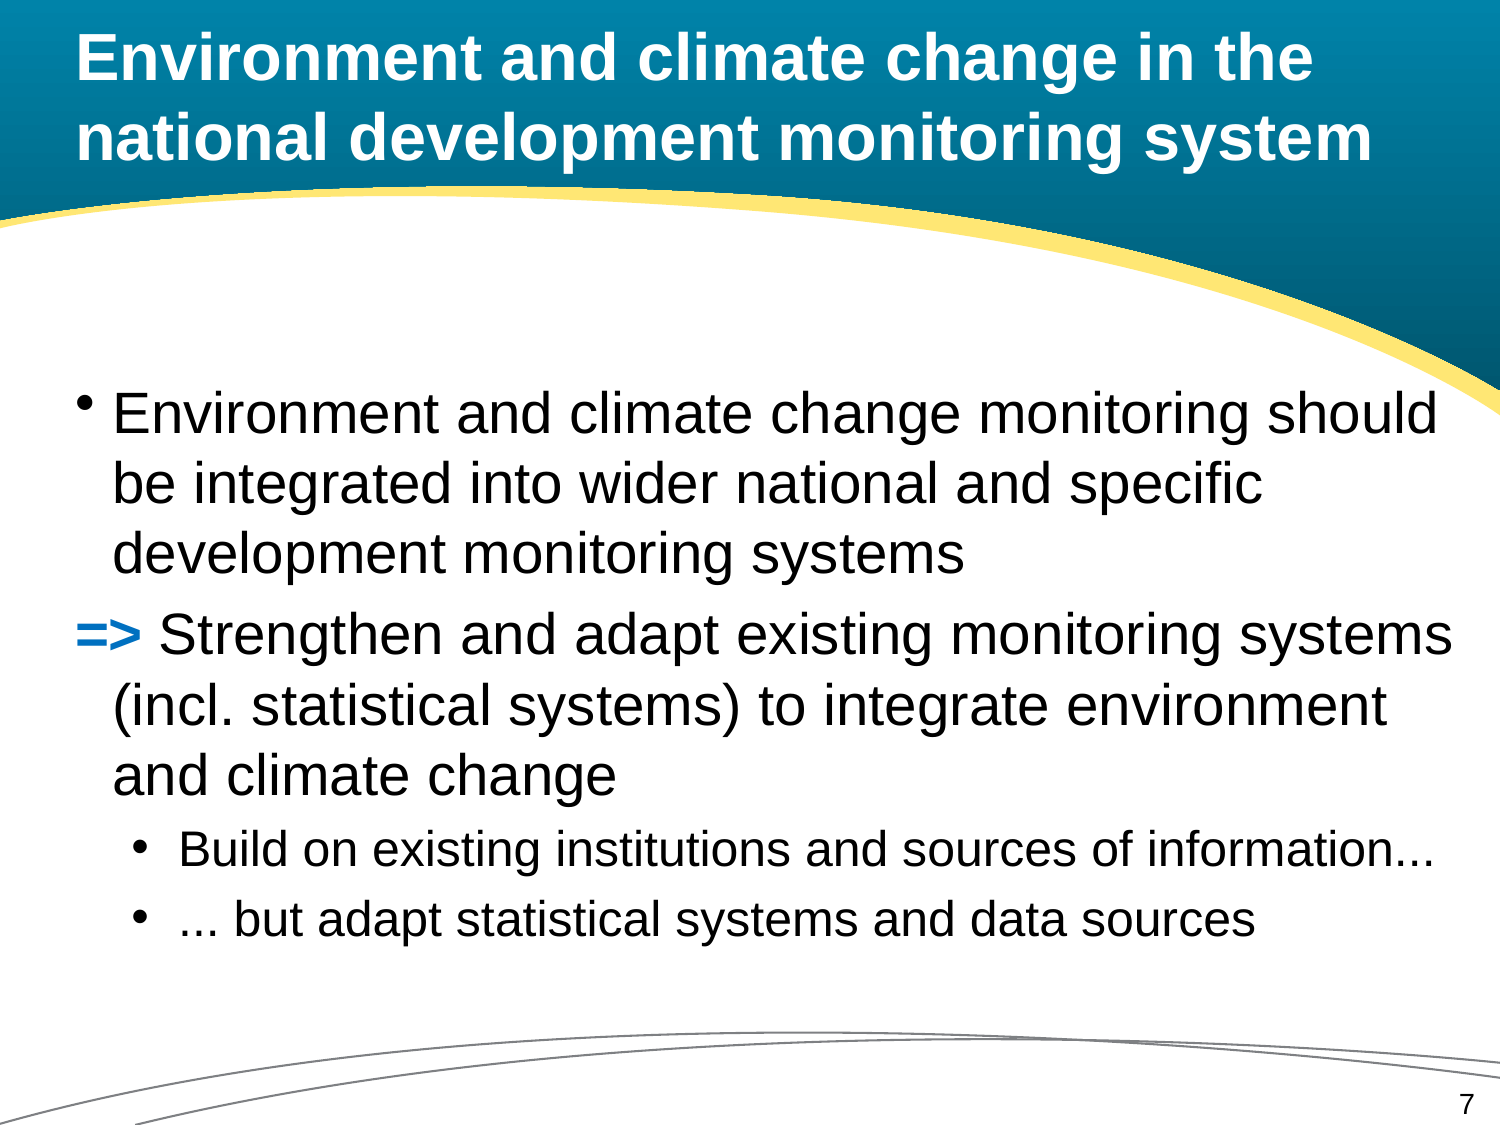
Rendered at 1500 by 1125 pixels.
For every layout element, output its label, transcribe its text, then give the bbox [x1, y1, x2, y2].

list Environment and climate change monitoring should be integrated into wider national and specific development monitoring systems => Strengthen and adapt existing monitoring systems (incl. statistical systems) to integrate environment and climate change Build on existing institutions and sources of information... ... but adapt statistical systems and data sources [74, 374, 1476, 1051]
title Environment and climate change in the national development monitoring system [74, 0, 1476, 188]
slide_number 7 [1124, 1084, 1476, 1113]
